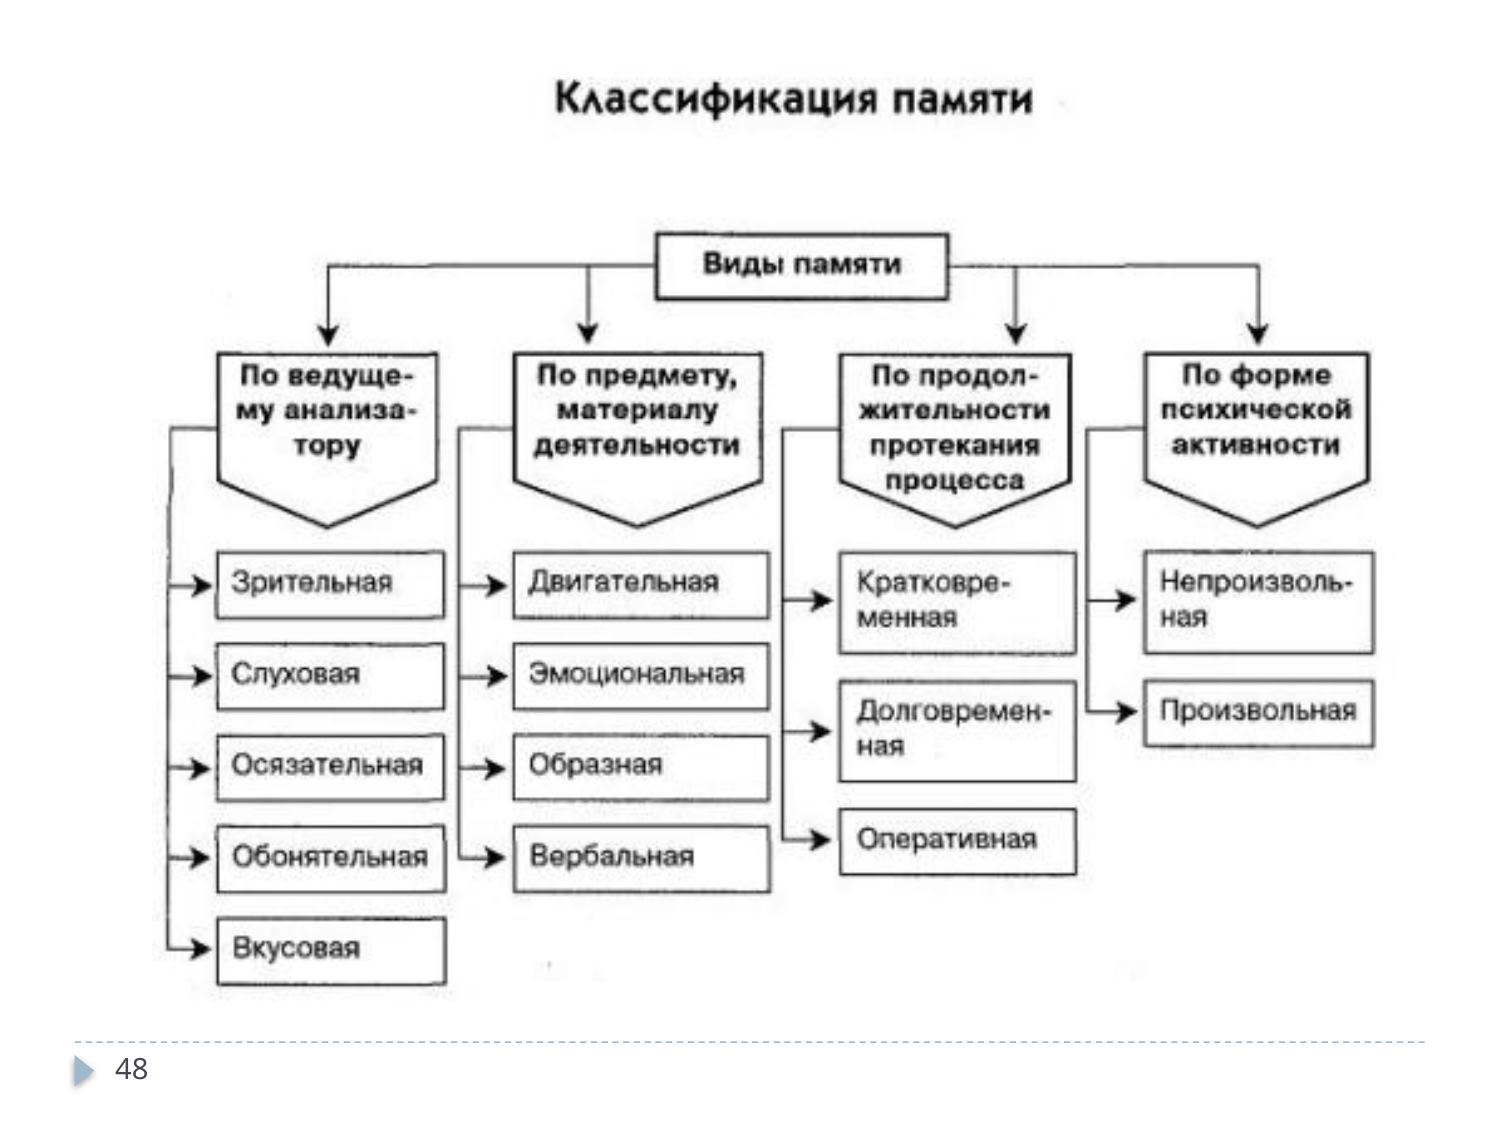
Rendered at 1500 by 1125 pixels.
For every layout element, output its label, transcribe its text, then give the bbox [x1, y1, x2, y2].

picture [152, 58, 1407, 1012]
slide_number 48 [100, 1042, 426, 1103]
